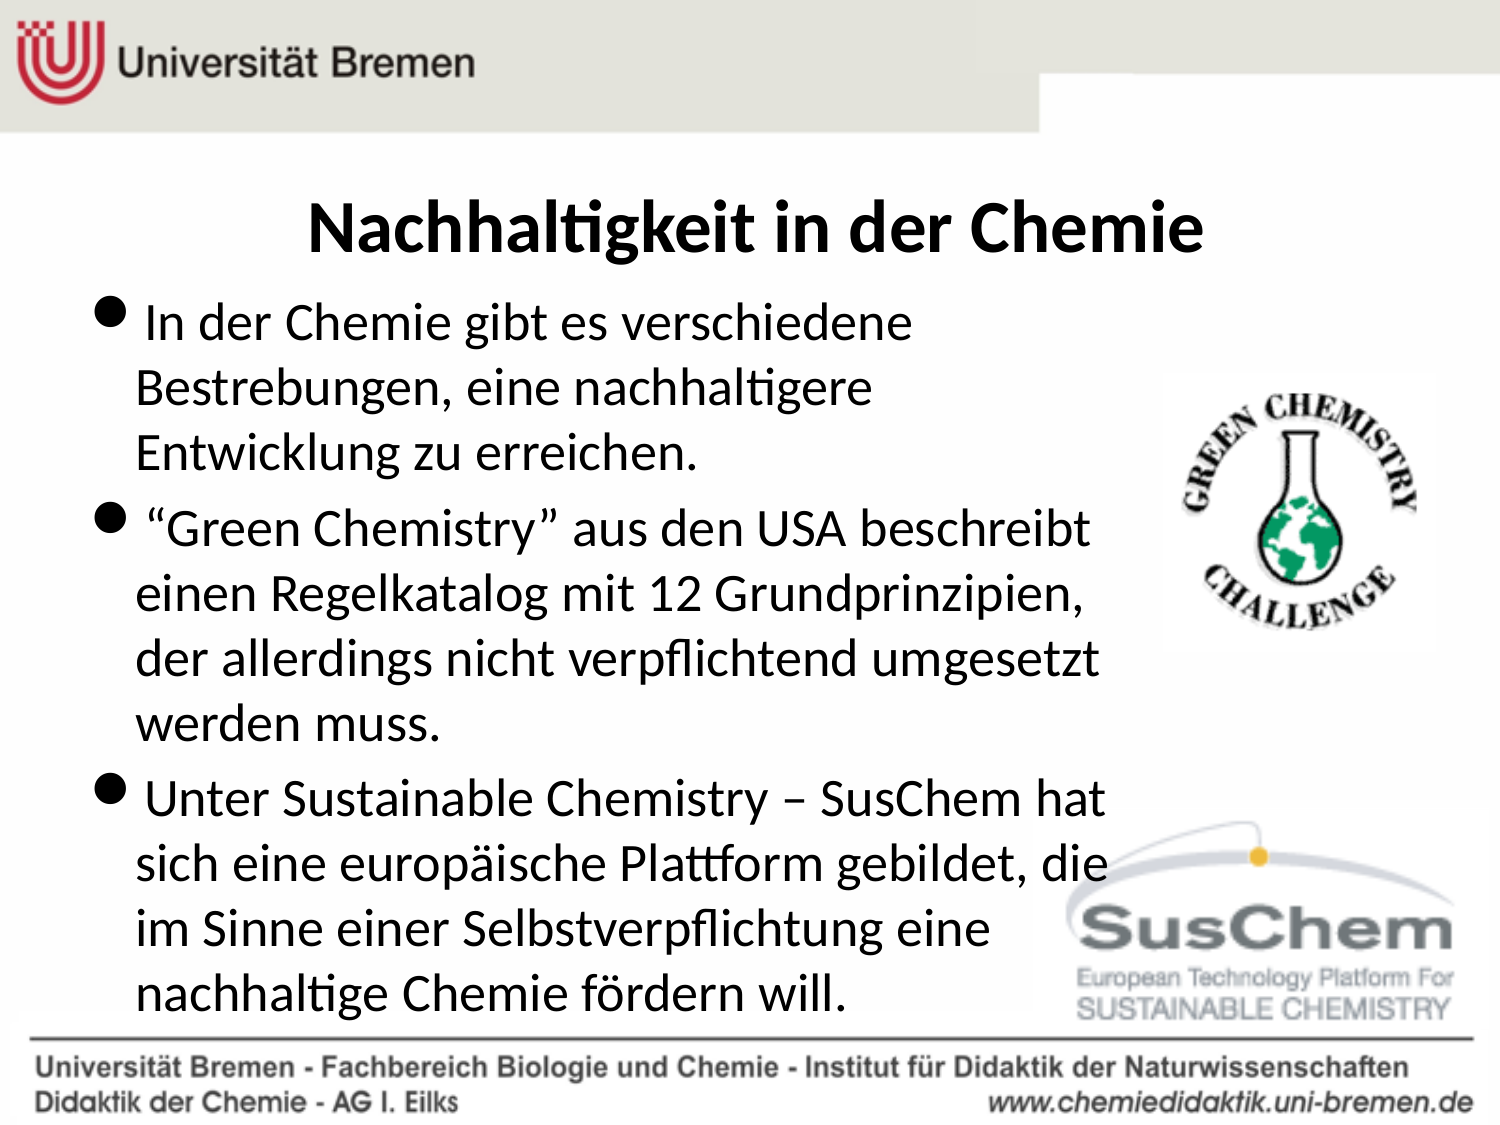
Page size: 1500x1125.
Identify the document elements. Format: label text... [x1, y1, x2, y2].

title Nachhaltigkeit in der Chemie [82, 140, 1432, 305]
picture [0, 0, 1500, 1125]
text_box In der Chemie gibt es verschiedene Bestrebungen, eine nachhaltigere Entwicklung zu erreichen. “Green Chemistry” aus den USA beschreibt einen Regelkatalog mit 12 Grundprinzipien, der allerdings nicht verpflichtend umgesetzt werden muss. Unter Sustainable Chemistry – SusChem hat sich eine europäische Plattform gebildet, die im Sinne einer Selbstverpflichtung eine nachhaltige Chemie fördern will. [75, 278, 1140, 1045]
